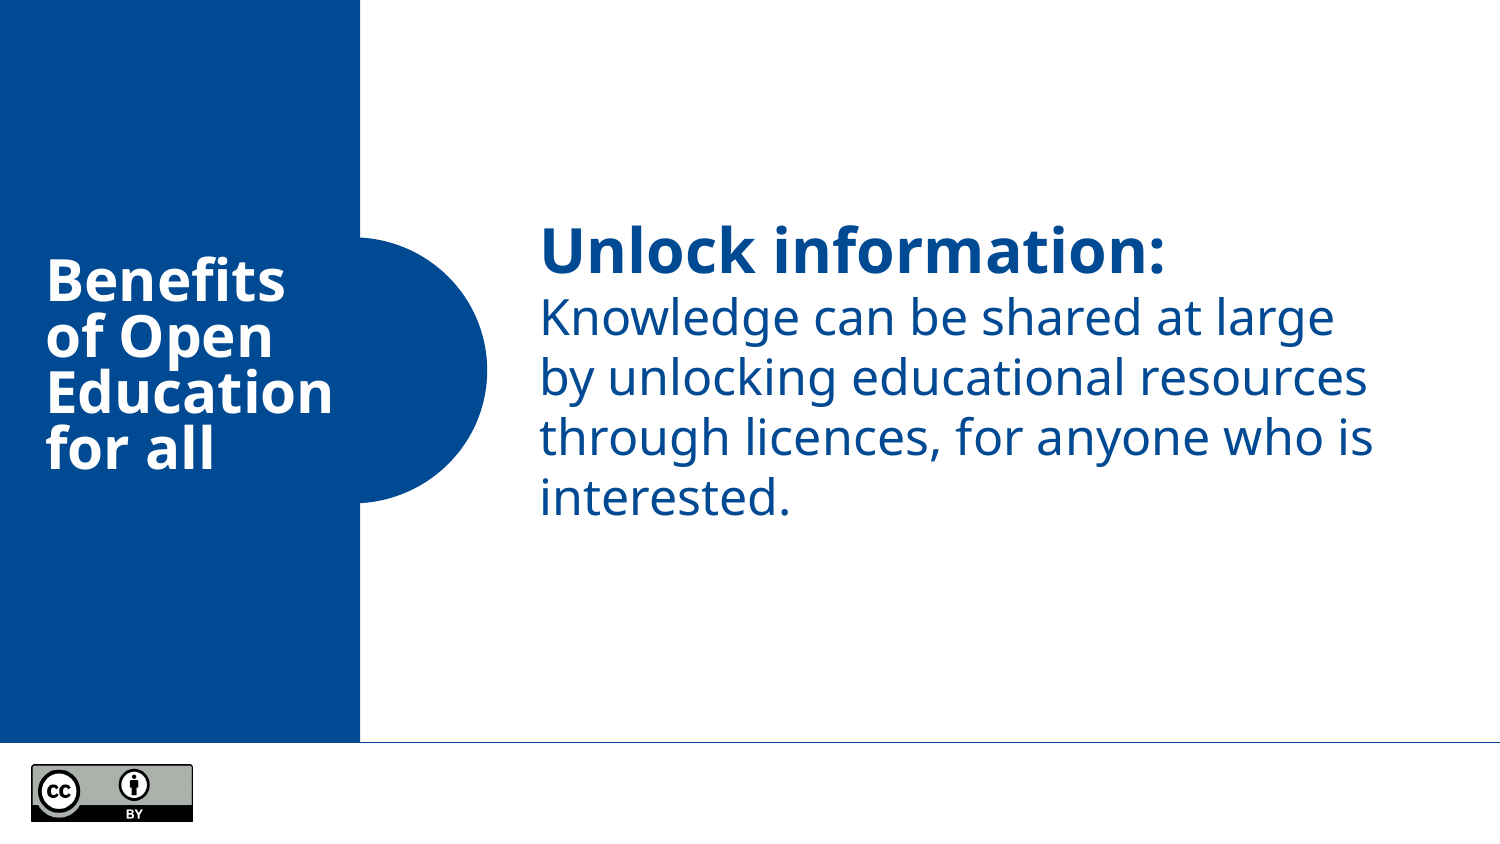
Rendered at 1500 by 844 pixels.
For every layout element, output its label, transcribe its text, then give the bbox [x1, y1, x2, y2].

text_box Benefits of Open Education for all [30, 242, 400, 496]
text_box [400, 245, 488, 495]
picture [31, 764, 193, 822]
text_box [0, 0, 361, 742]
text_box [0, 750, 1500, 844]
text_box Unlock information: Knowledge can be shared at large by unlocking educational resources through licences, for anyone who is interested. [524, 195, 1415, 636]
text_box [308, 496, 397, 504]
text_box [317, 237, 389, 242]
